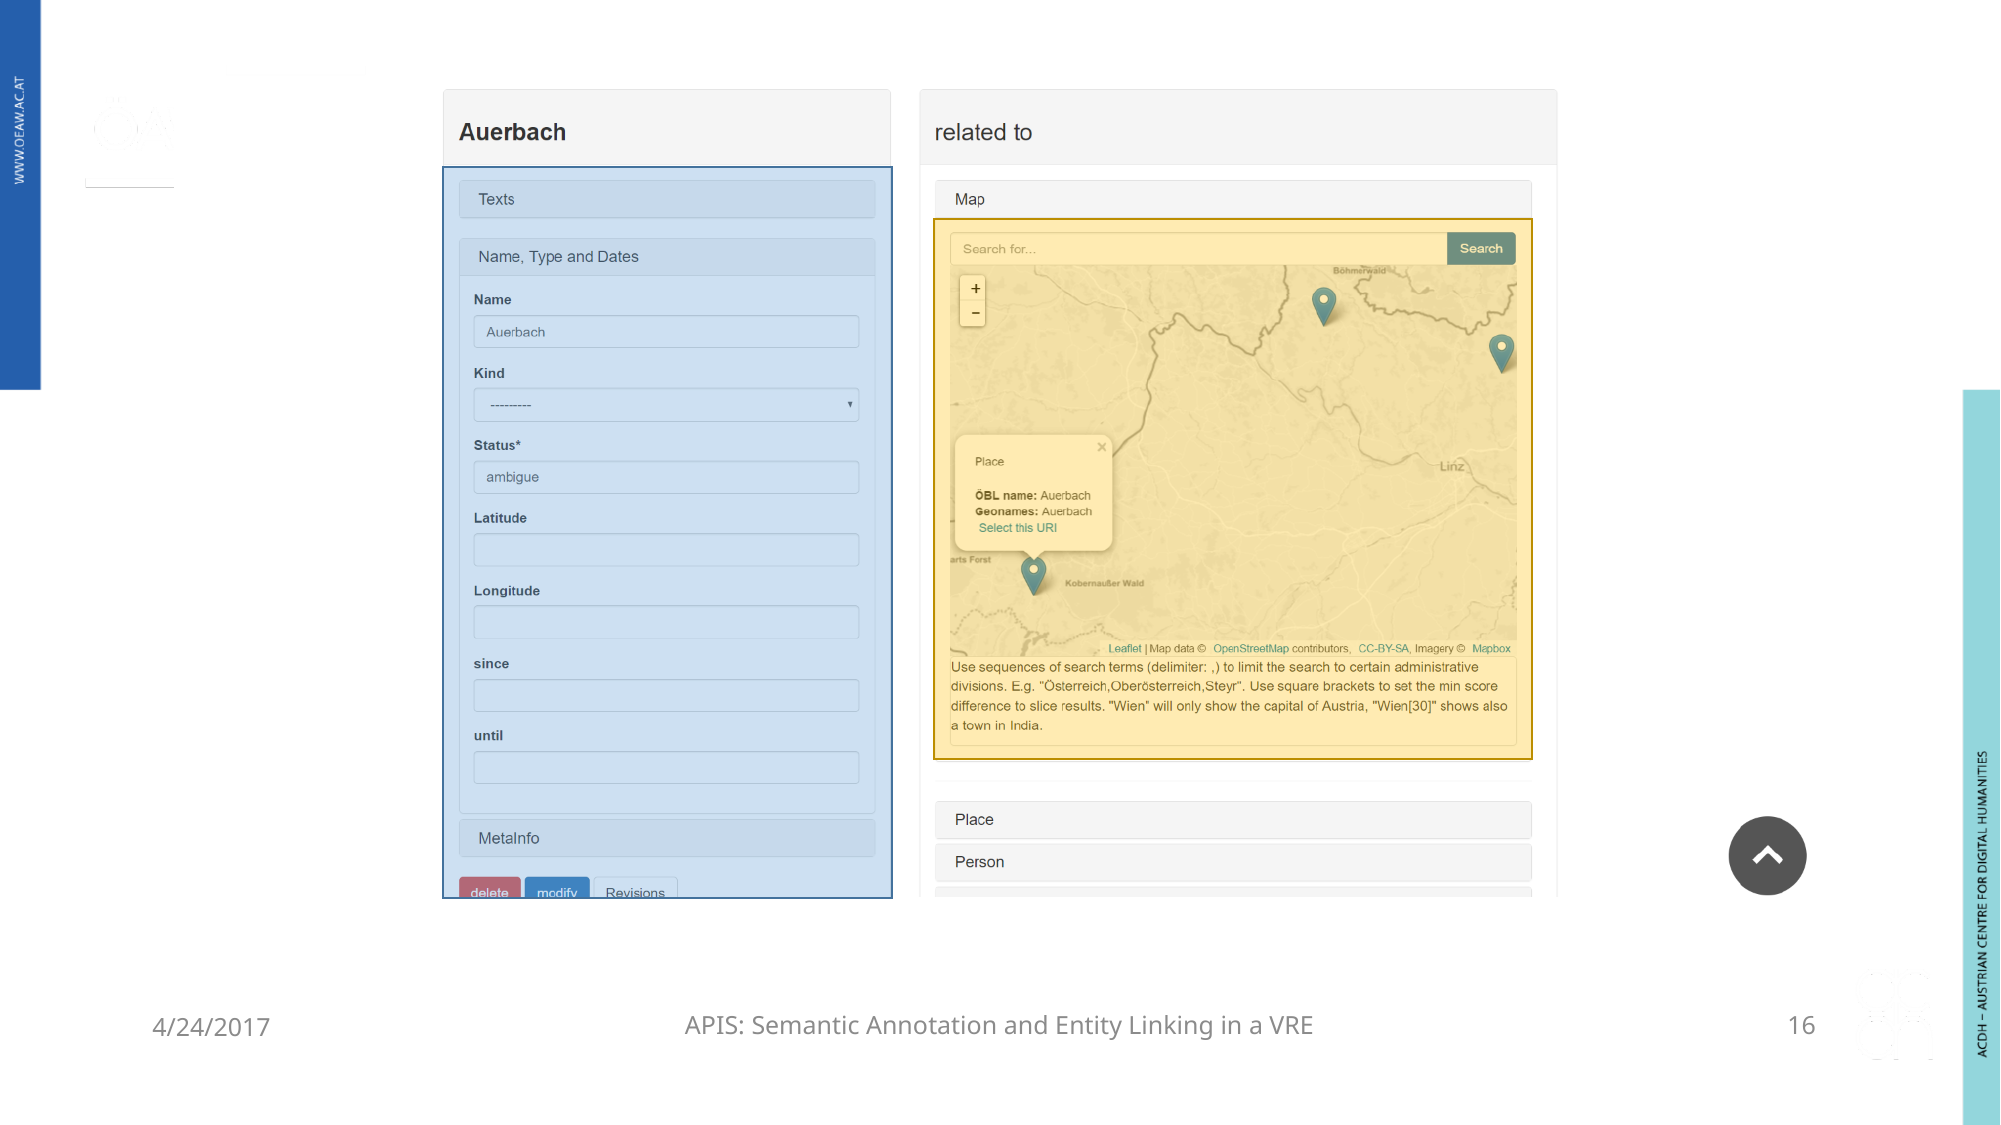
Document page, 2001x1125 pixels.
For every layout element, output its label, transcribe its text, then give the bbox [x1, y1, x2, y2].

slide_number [137, 996, 588, 1057]
footer APIS: Semantic Annotation and Entity Linking in a VRE [662, 996, 1338, 1057]
picture [0, 0, 2000, 1125]
slide_number 16 [1412, 996, 1831, 1057]
